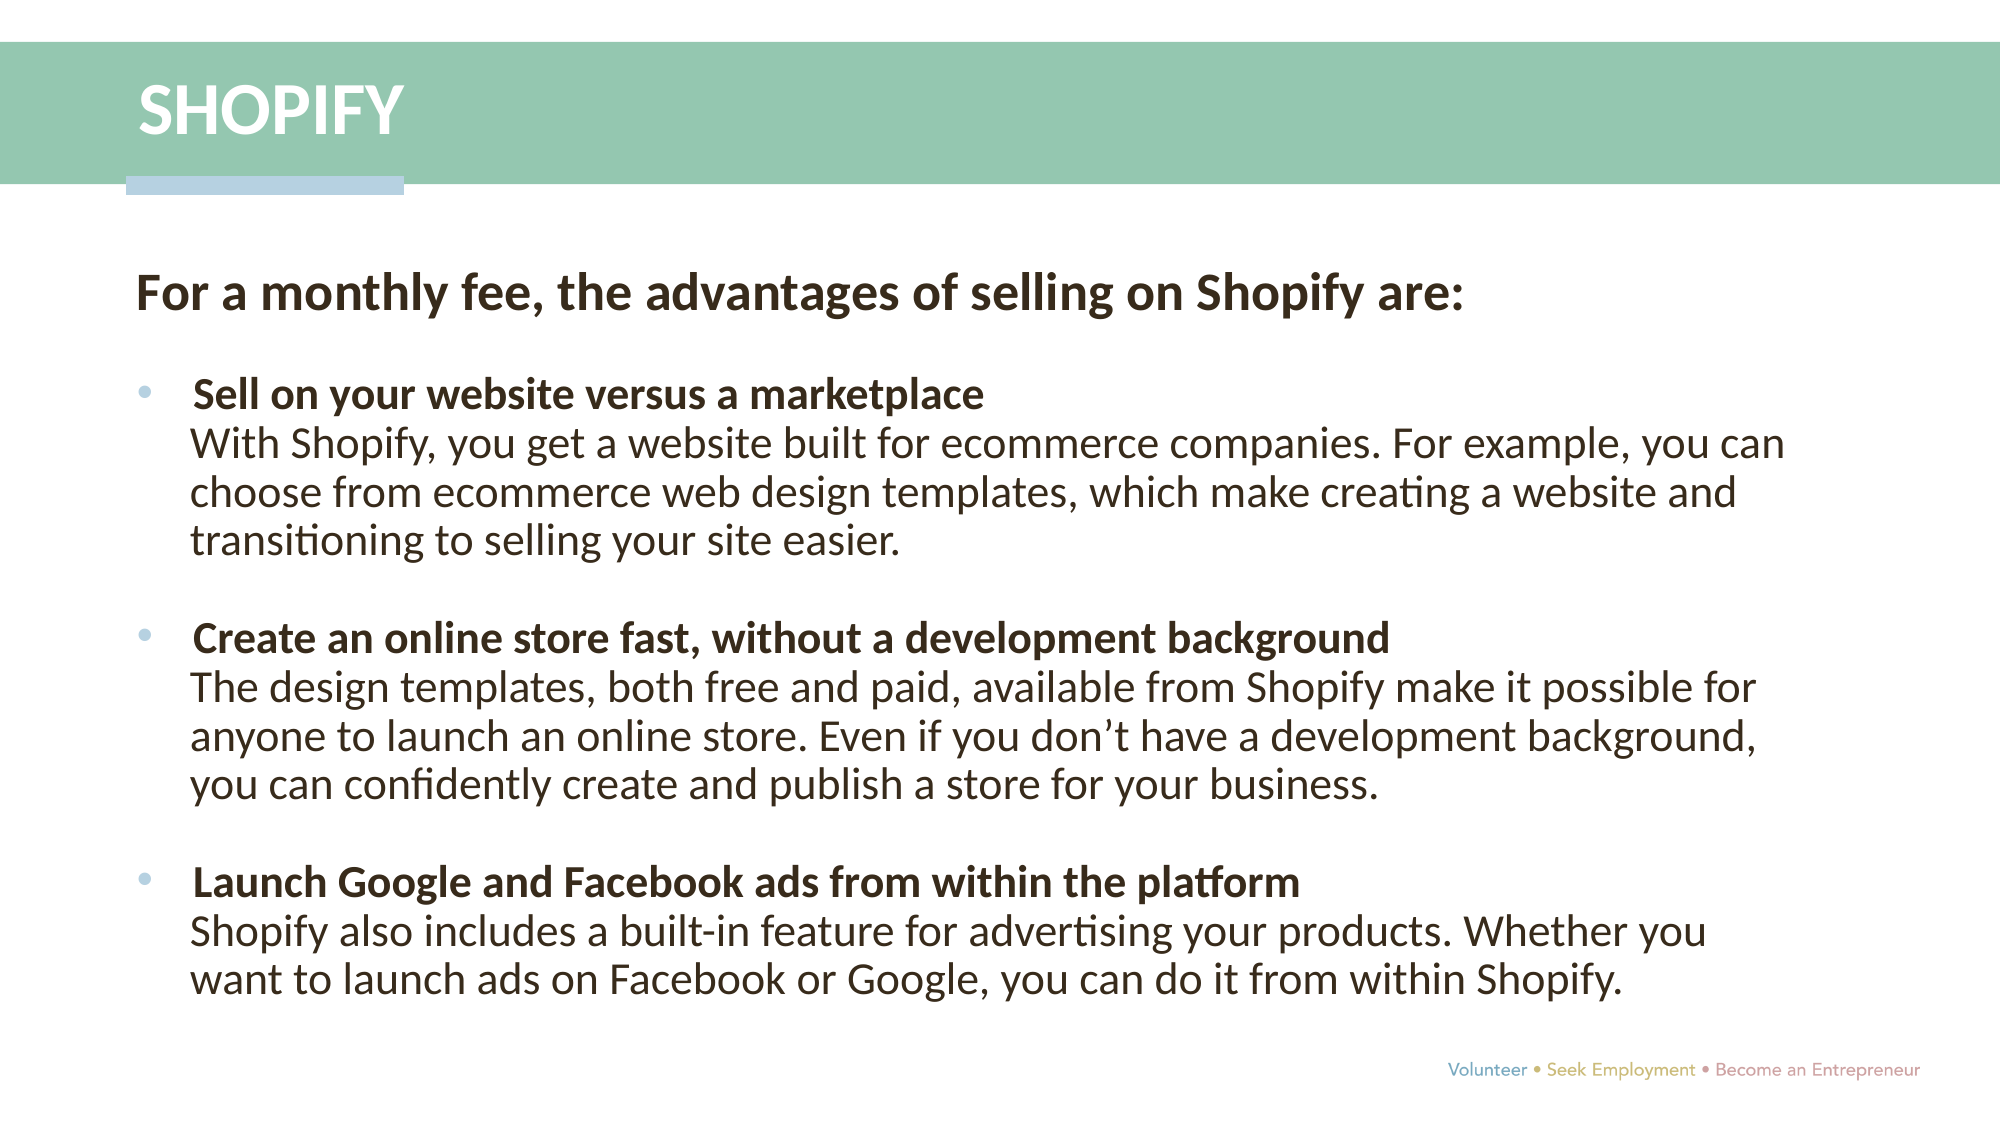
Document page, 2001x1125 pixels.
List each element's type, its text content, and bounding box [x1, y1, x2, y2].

text_box For a monthly fee, the advantages of selling on Shopify are: Sell on your website versus a marketplace With Shopify, you get a website built for ecommerce companies. For example, you can choose from ecommerce web design templates, which make creating a website and transitioning to selling your site easier. Create an online store fast, without a development background The design templates, both free and paid, available from Shopify make it possible for anyone to launch an online store. Even if you don’t have a development background, you can confidently create and publish a store for your business. Launch Google and Facebook ads from within the platform Shopify also includes a built-in feature for advertising your products. Whether you want to launch ads on Facebook or Google, you can do it from within Shopify. [121, 264, 1826, 929]
list SHOPIFY [123, 51, 1913, 170]
picture [1418, 1046, 1971, 1103]
